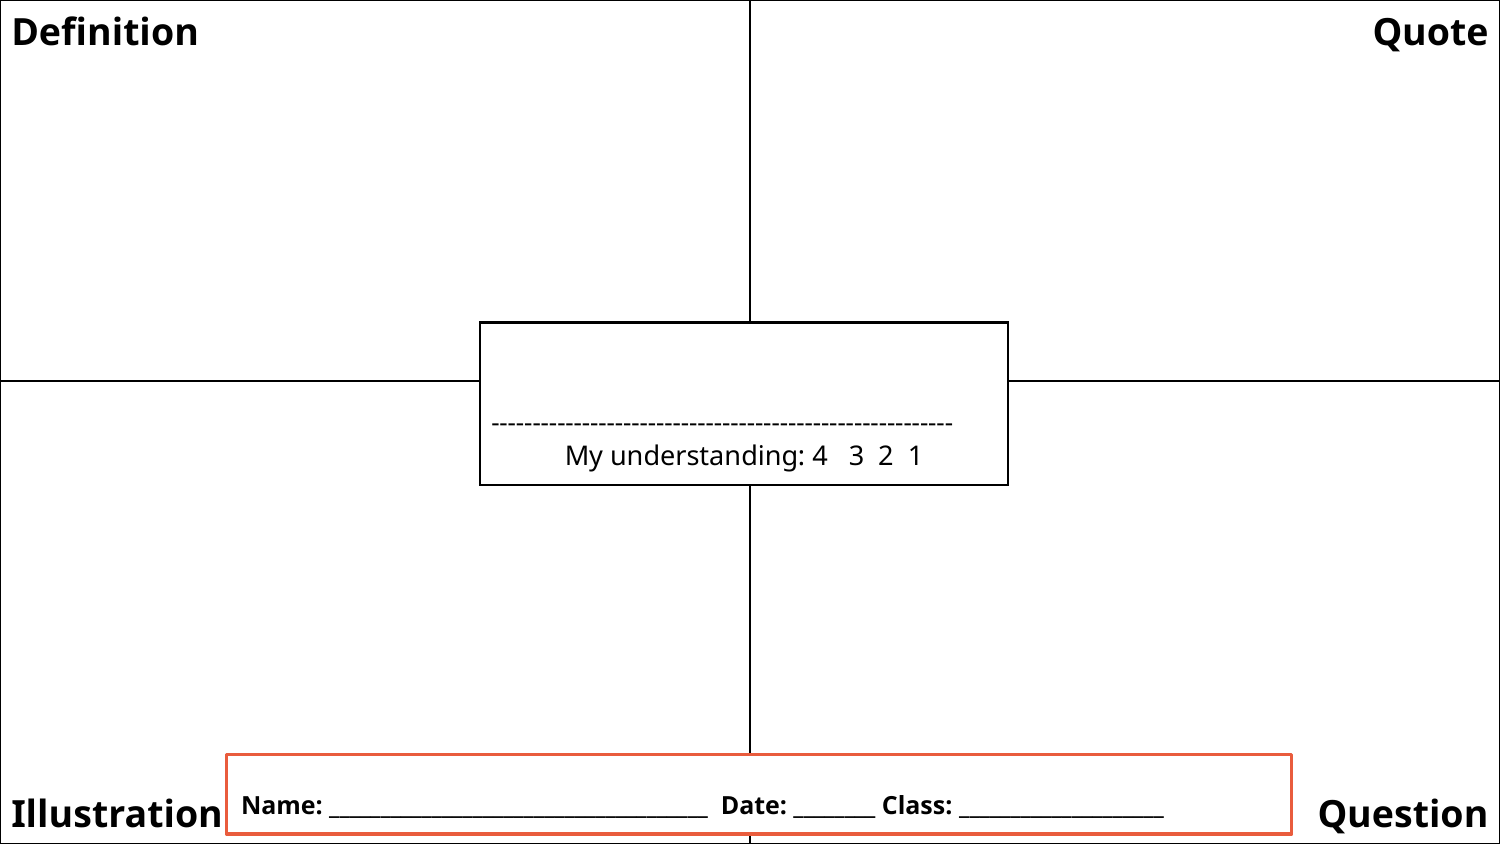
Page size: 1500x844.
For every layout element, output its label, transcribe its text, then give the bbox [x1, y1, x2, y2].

text_box -------------------------------------------------------- My understanding: 4 3 2 1 [480, 322, 1008, 486]
table_header Quote [751, 1, 1499, 380]
table_header Definition [1, 1, 749, 380]
text_box Name: _____________________________________ Date: ________ Class: ____________________ [226, 754, 1292, 834]
table_cell Question [751, 382, 1499, 843]
table_cell Illustration [1, 382, 749, 843]
